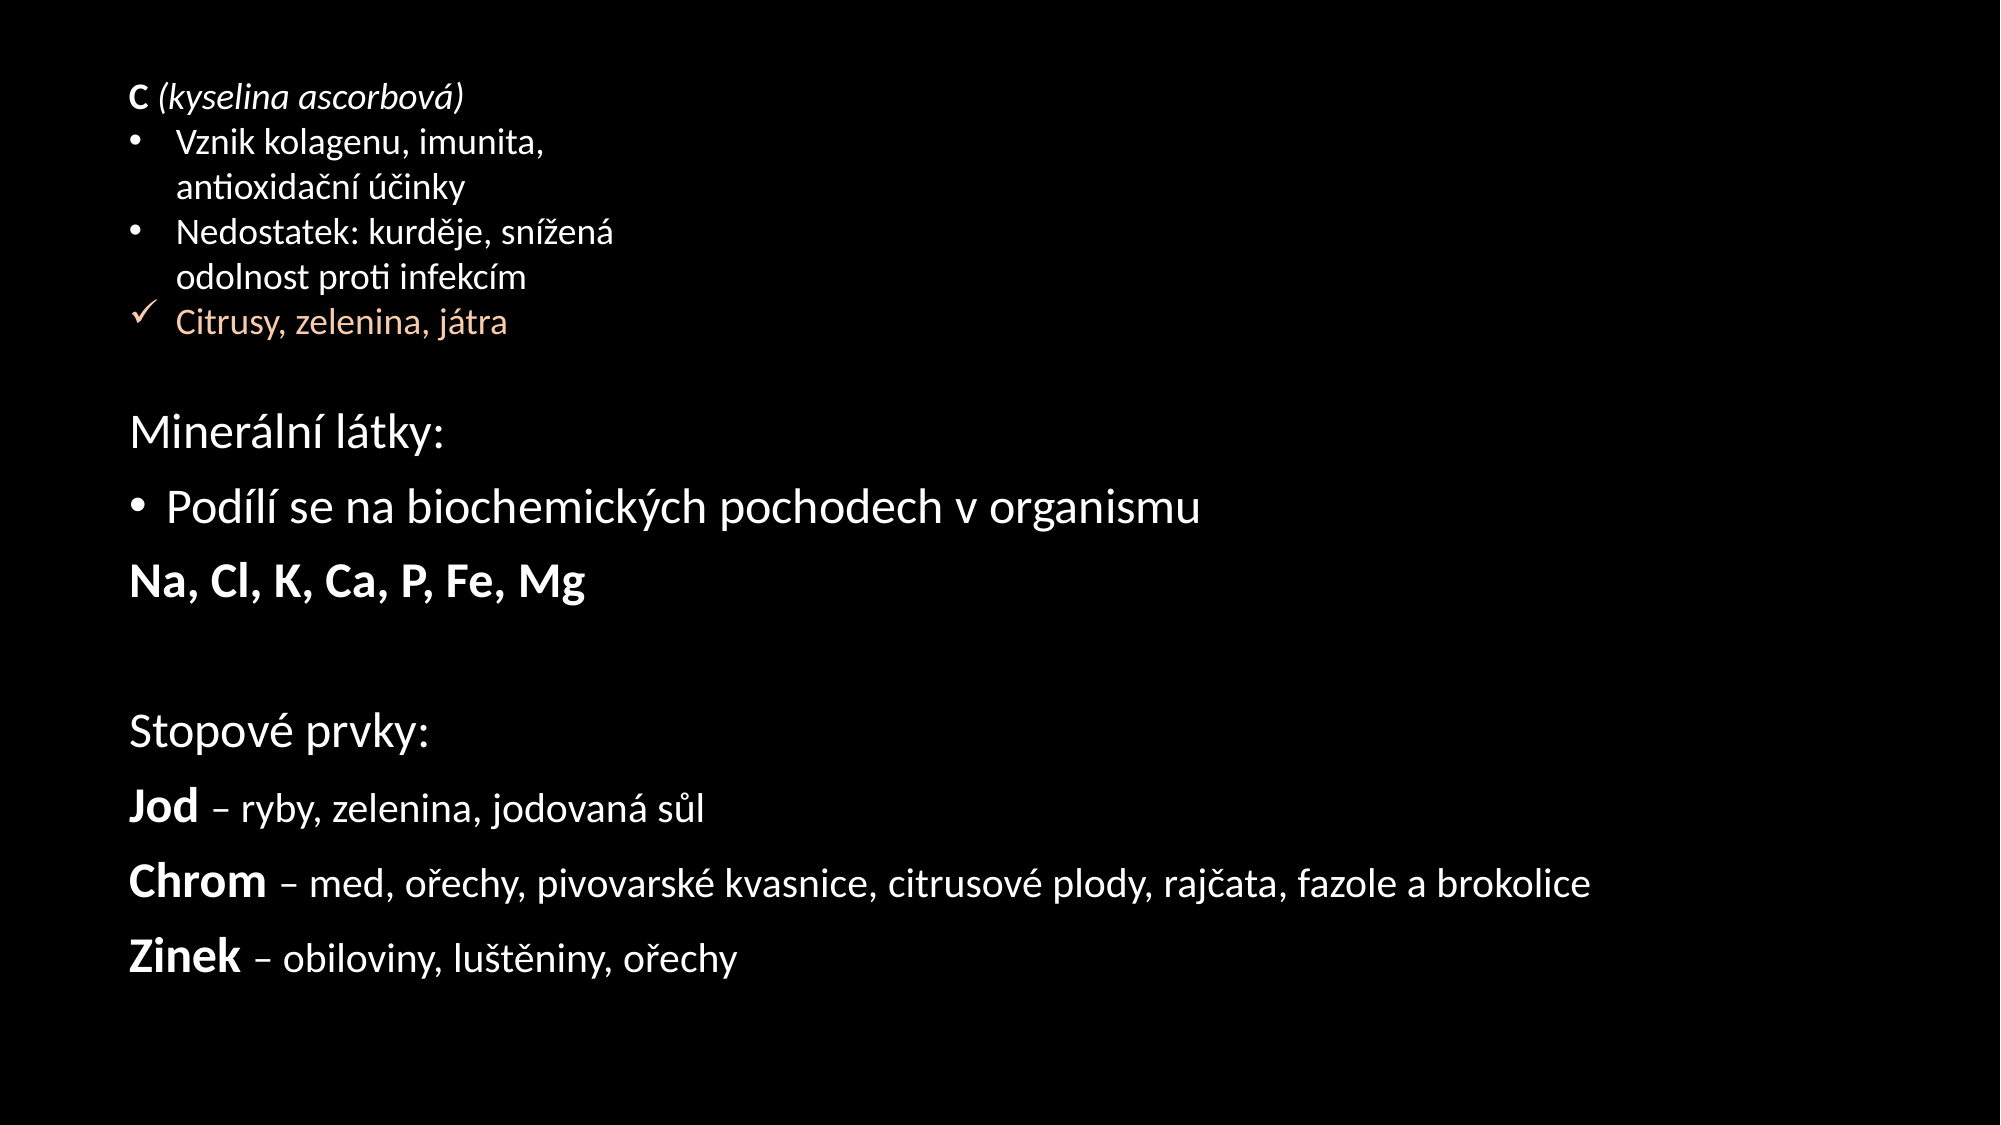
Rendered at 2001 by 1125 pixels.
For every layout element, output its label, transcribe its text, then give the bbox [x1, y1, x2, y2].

list Minerální látky: Podílí se na biochemických pochodech v organismu Na, Cl, K, Ca, P, Fe, Mg Stopové prvky: Jod – ryby, zelenina, jodovaná sůl Chrom – med, ořechy, pivovarské kvasnice, citrusové plody, rajčata, fazole a brokolice hlad Zinek – obiloviny, luštěniny, ořechy [114, 397, 1840, 1061]
text_box C (kyselina ascorbová) Vznik kolagenu, imunita, antioxidační účinky Nedostatek: kurděje, snížená odolnost proti infekcím Citrusy, zelenina, játra [114, 64, 732, 395]
